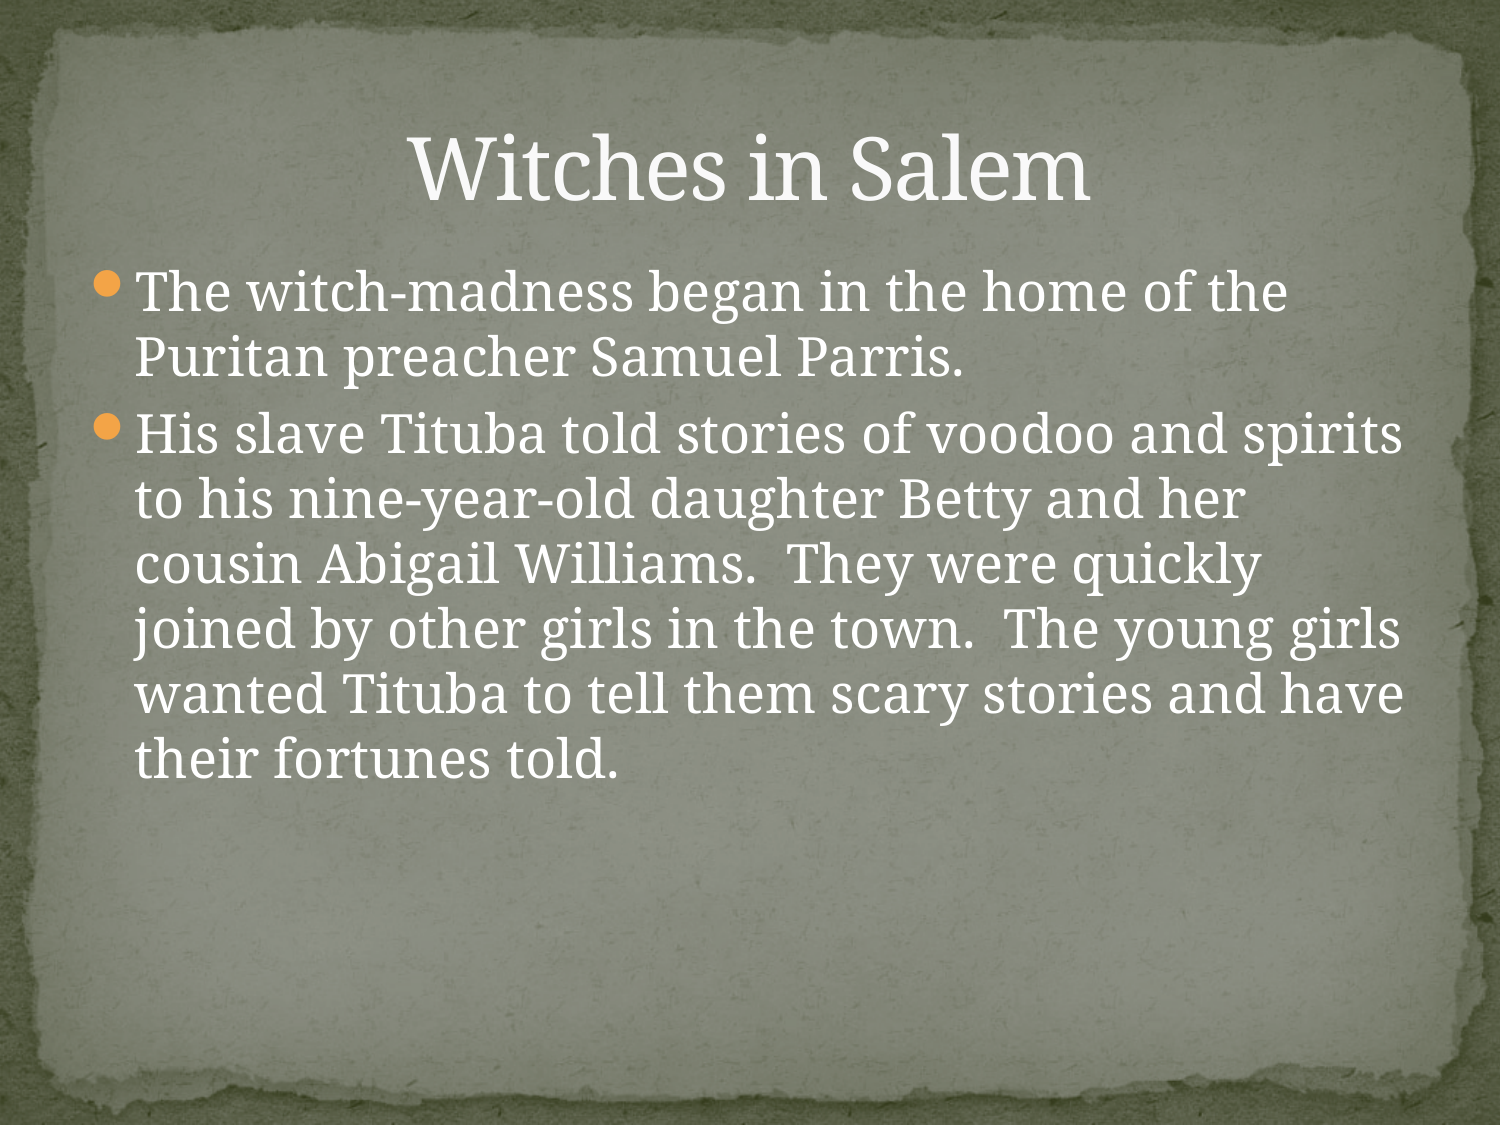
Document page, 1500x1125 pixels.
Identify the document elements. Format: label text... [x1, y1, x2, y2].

list The witch-madness began in the home of the Puritan preacher Samuel Parris. His slave Tituba told stories of voodoo and spirits to his nine-year-old daughter Betty and her cousin Abigail Williams. They were quickly joined by other girls in the town. The young girls wanted Tituba to tell them scary stories and have their fortunes told. [75, 249, 1425, 1000]
title Witches in Salem [74, 24, 1425, 225]
